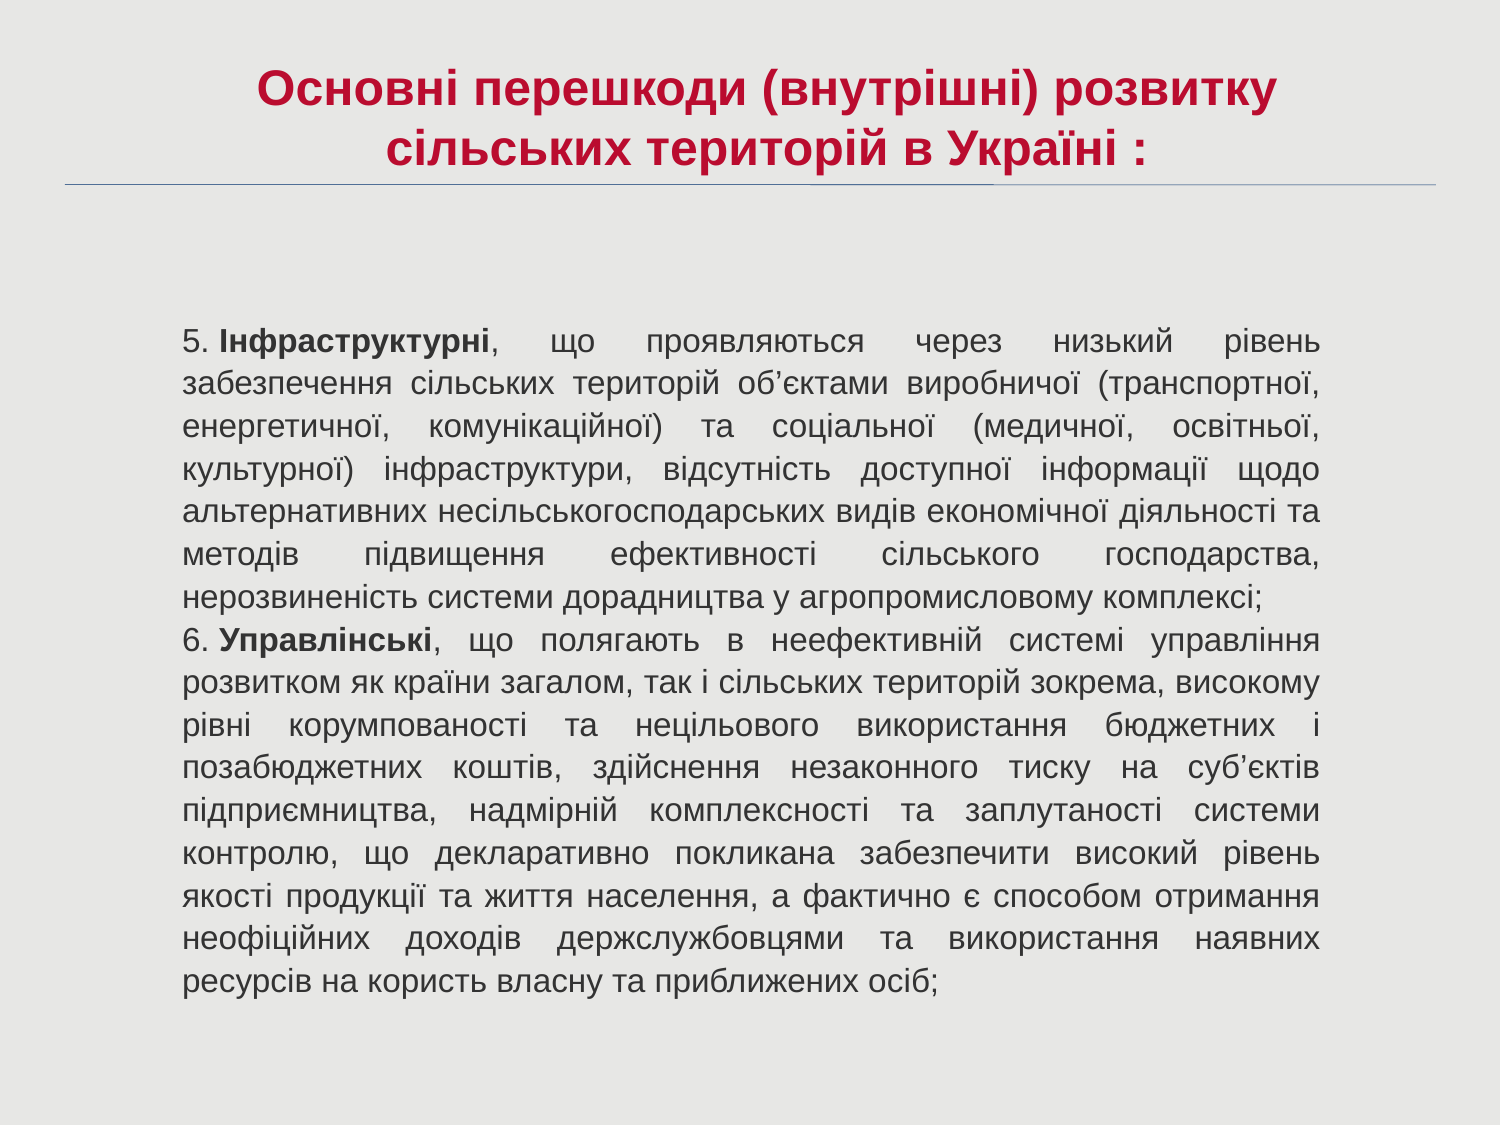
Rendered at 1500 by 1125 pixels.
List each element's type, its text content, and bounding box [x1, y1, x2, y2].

text_box 5. Інфраструктурні, що проявляються через низький рівень забезпечення сільських територій об’єктами виробничої (транспортної, енергетичної, комунікаційної) та соціальної (медичної, освітньої, культурної) інфраструктури, відсутність доступної інформації щодо альтернативних несільськогосподарських видів економічної діяльності та методів підвищення ефективності сільського господарства, нерозвиненість системи дорадництва у агропромисловому комплексі; 6. Управлінські, що полягають в неефективній системі управління розвитком як країни загалом, так і сільських територій зокрема, високому рівні корумпованості та нецільового використання бюджетних і позабюджетних коштів, здійснення незаконного тиску на суб’єктів підприємництва, надмірній комплексності та заплутаності системи контролю, що декларативно покликана забезпечити високий рівень якості продукції та життя населення, а фактично є способом отримання неофіційних доходів держслужбовцями та використання наявних ресурсів на користь власну та приближених осіб; [167, 268, 1337, 1037]
text_box Основні перешкоди (внутрішні) розвитку сільських територій в Україні : [197, 48, 1337, 183]
